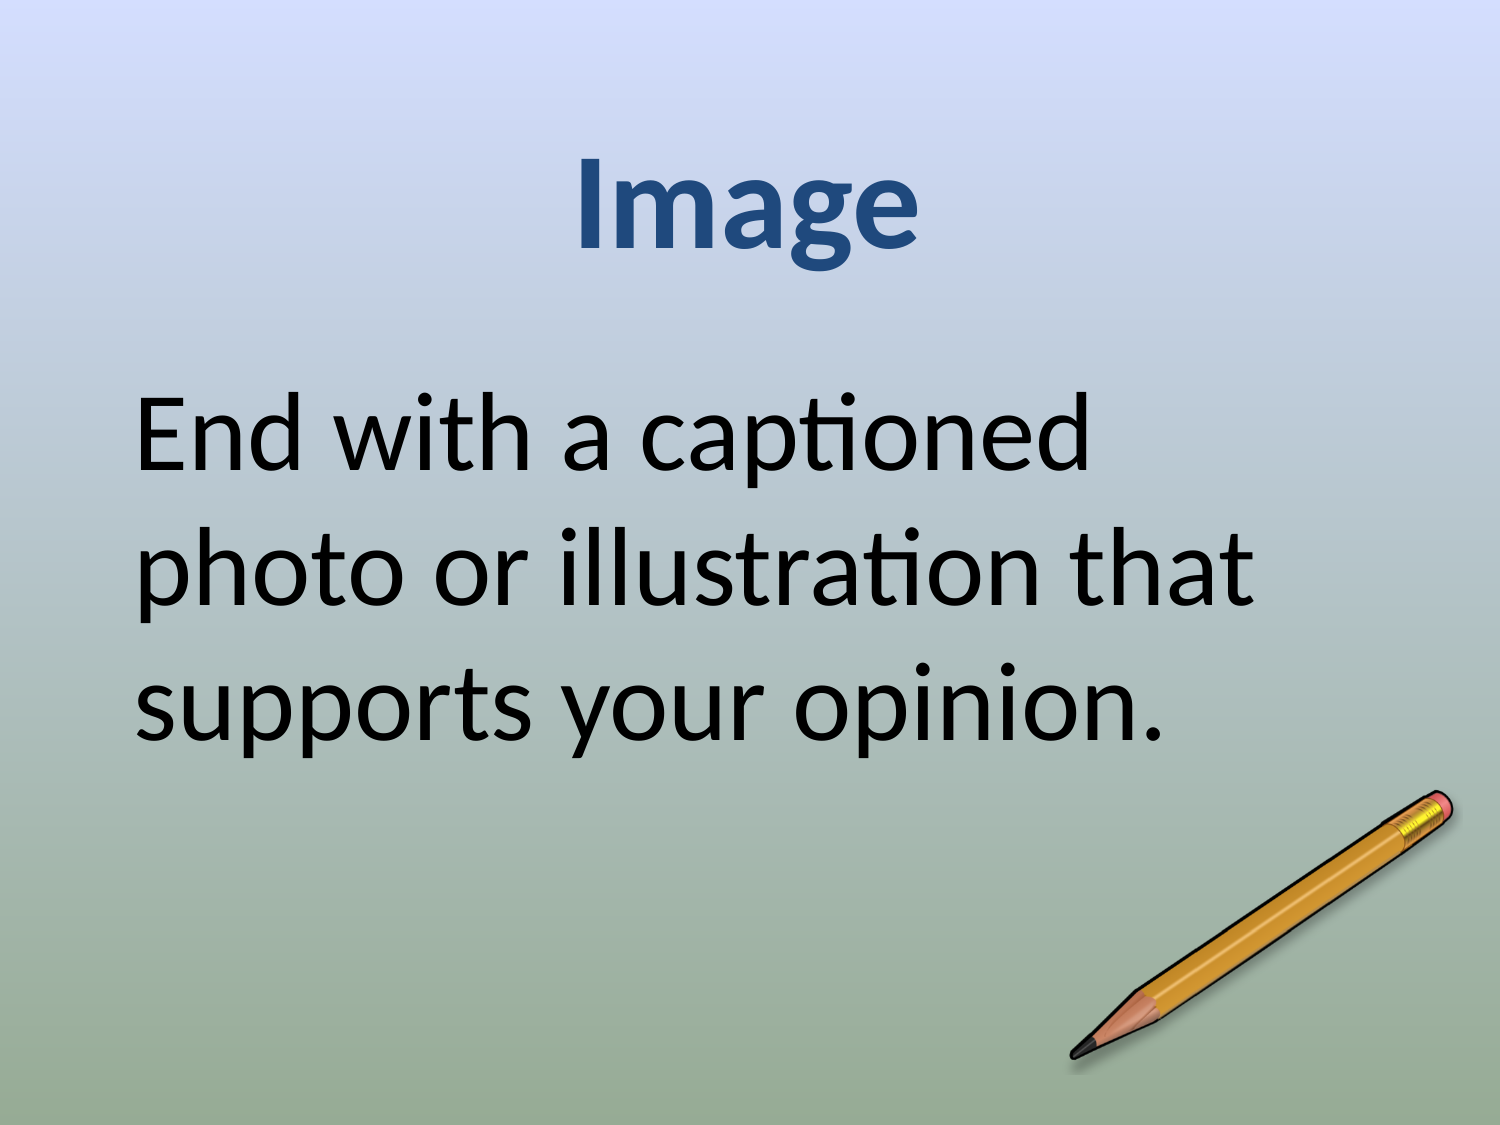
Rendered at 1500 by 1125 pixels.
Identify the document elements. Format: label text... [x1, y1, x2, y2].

list End with a captioned photo or illustration that supports your opinion. [118, 350, 1382, 1013]
title Image [72, 99, 1423, 288]
picture [1062, 787, 1464, 1076]
